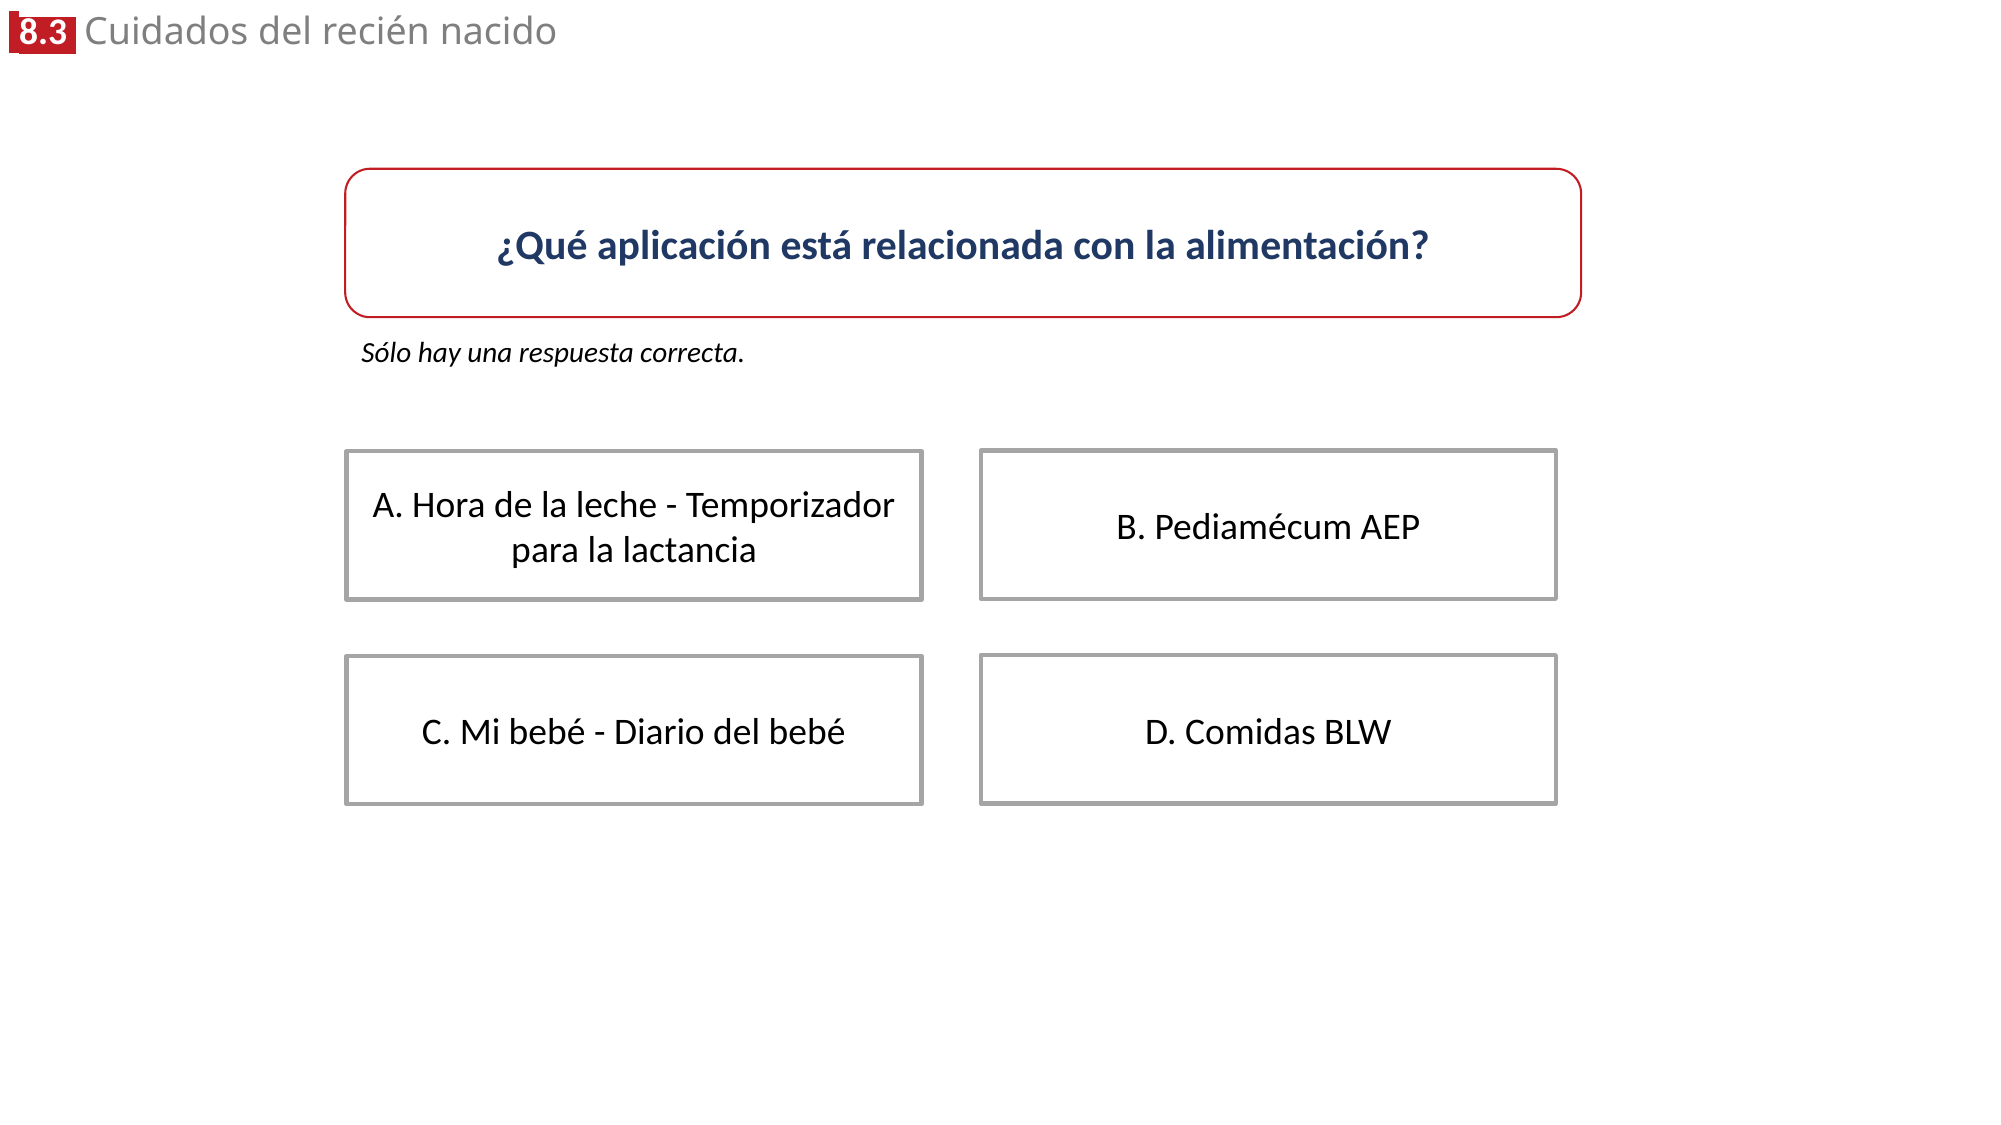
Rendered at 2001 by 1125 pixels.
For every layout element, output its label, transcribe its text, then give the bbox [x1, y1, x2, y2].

text_box Sólo hay una respuesta correcta. [346, 325, 873, 376]
text_box ¿Qué aplicación está relacionada con la alimentación? [345, 168, 1582, 318]
text_box D. Comidas BLW [979, 653, 1558, 806]
text_box C. Mi bebé - Diario del bebé [344, 654, 924, 806]
text_box B. Pediamécum AEP [979, 448, 1558, 601]
text_box A. Hora de la leche - Temporizador para la lactancia [344, 449, 924, 602]
